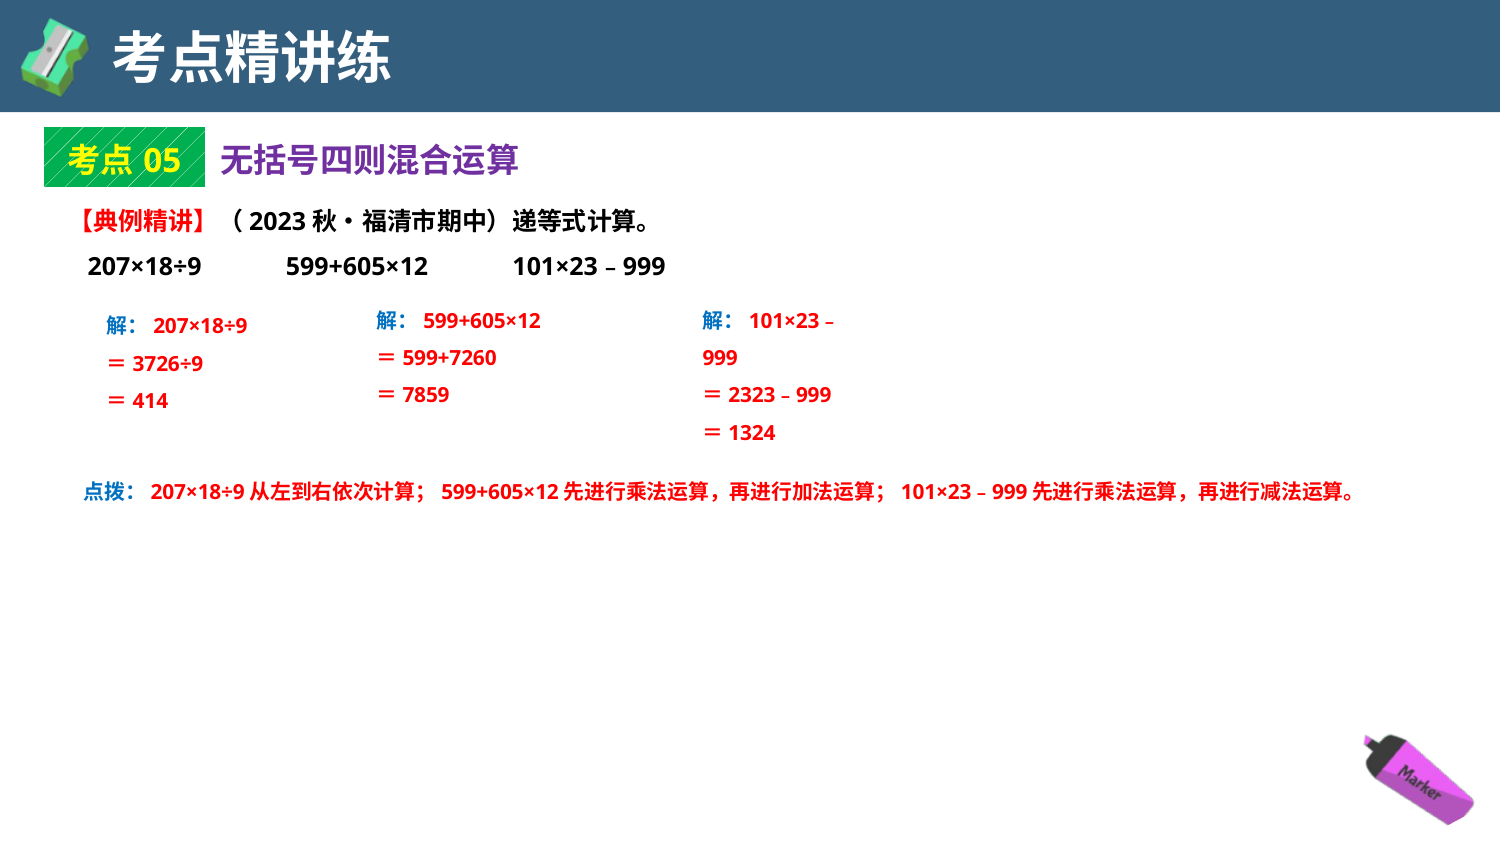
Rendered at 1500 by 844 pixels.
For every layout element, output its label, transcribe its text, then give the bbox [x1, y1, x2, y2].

text_box 【典例精讲】（2023秋•福清市期中）递等式计算。 207×18÷9 599+605×12 101×23﹣999 [53, 183, 1447, 349]
text_box 解：101×23﹣999 ＝2323﹣999 ＝1324 [687, 287, 891, 452]
text_box 点拨：207×18÷9从左到右依次计算；599+605×12先进行乘法运算，再进行加法运算；101×23﹣999先进行乘法运算，再进行减法运算。 [68, 458, 1380, 522]
picture [14, 17, 100, 103]
text_box 解：599+605×12 ＝599+7260 ＝7859 [362, 287, 565, 415]
picture [1344, 700, 1479, 844]
text_box 考点精讲练 [106, 9, 416, 104]
text_box 解：207×18÷9 ＝3726÷9 ＝414 [92, 293, 295, 421]
table_header 考点05 [44, 127, 205, 187]
table_header 无括号四则混合运算 [206, 127, 738, 187]
text_box [0, 0, 1500, 113]
